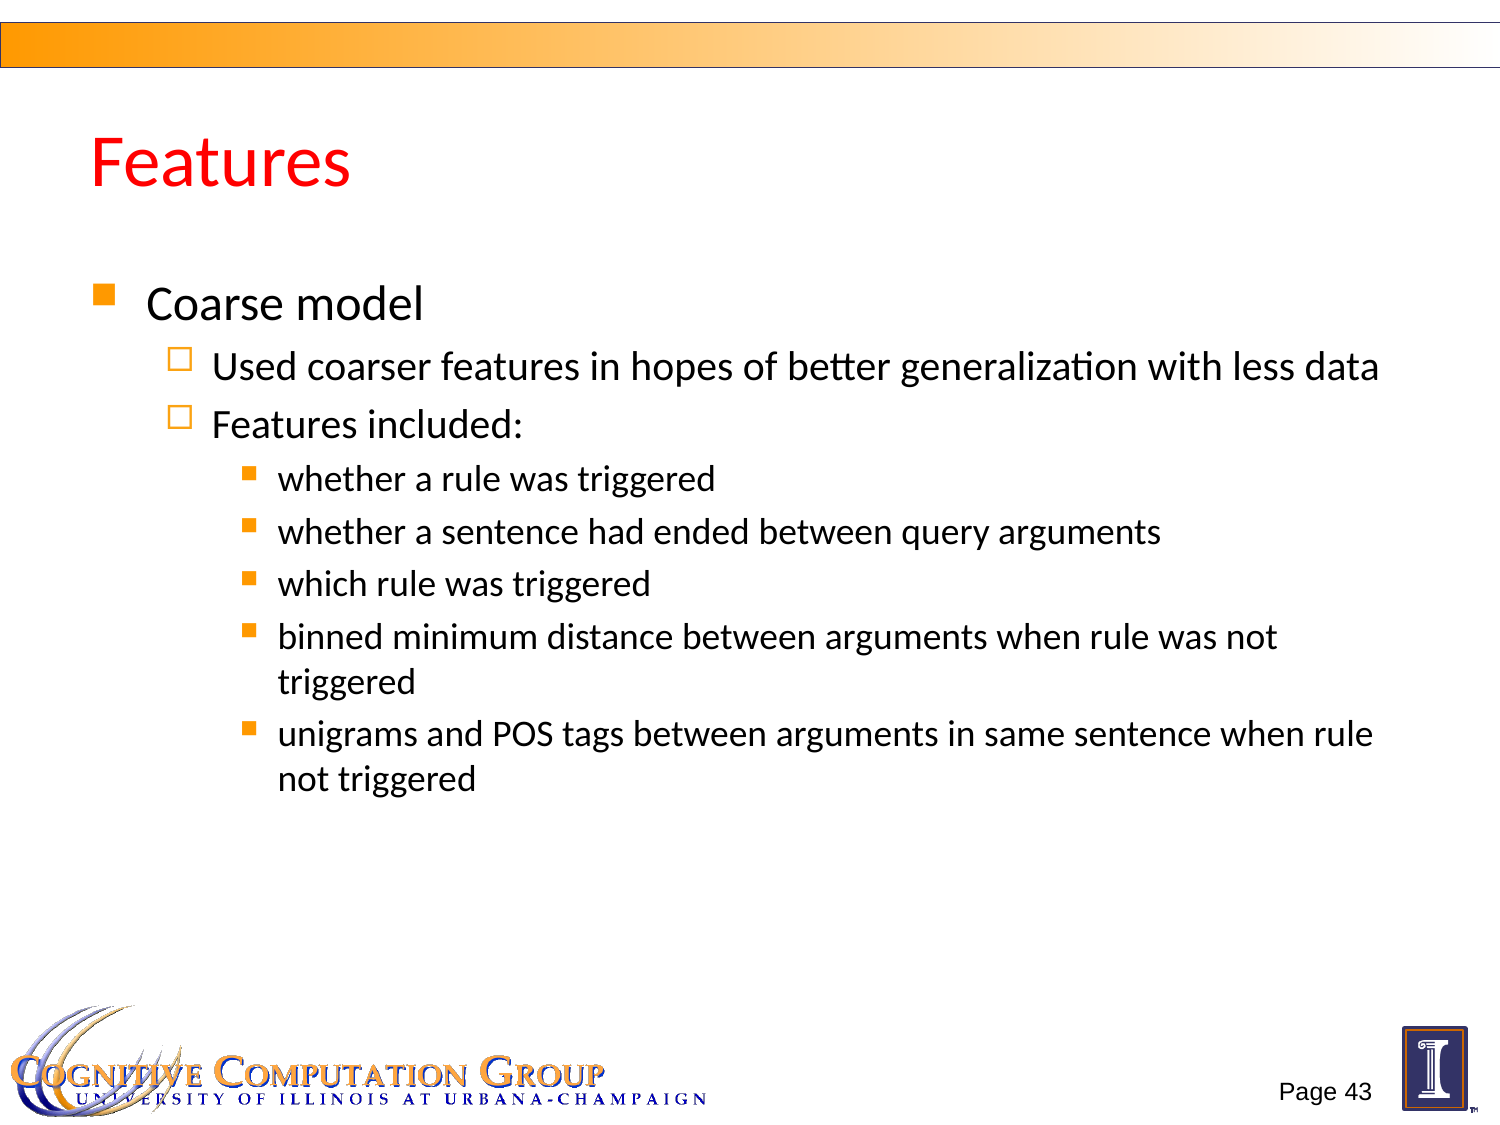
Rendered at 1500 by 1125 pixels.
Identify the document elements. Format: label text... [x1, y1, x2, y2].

picture [0, 1000, 713, 1125]
title Features [75, 75, 1425, 238]
slide_number Page 43 [1237, 1074, 1388, 1113]
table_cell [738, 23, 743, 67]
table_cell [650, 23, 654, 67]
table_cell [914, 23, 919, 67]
list Coarse model Used coarser features in hopes of better generalization with less data Features included: whether a rule was triggered whether a sentence had ended between query arguments which rule was triggered binned minimum distance between arguments when rule was not triggered unigrams and POS tags between arguments in same sentence when rule not triggered [75, 262, 1425, 1013]
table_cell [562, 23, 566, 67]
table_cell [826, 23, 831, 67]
